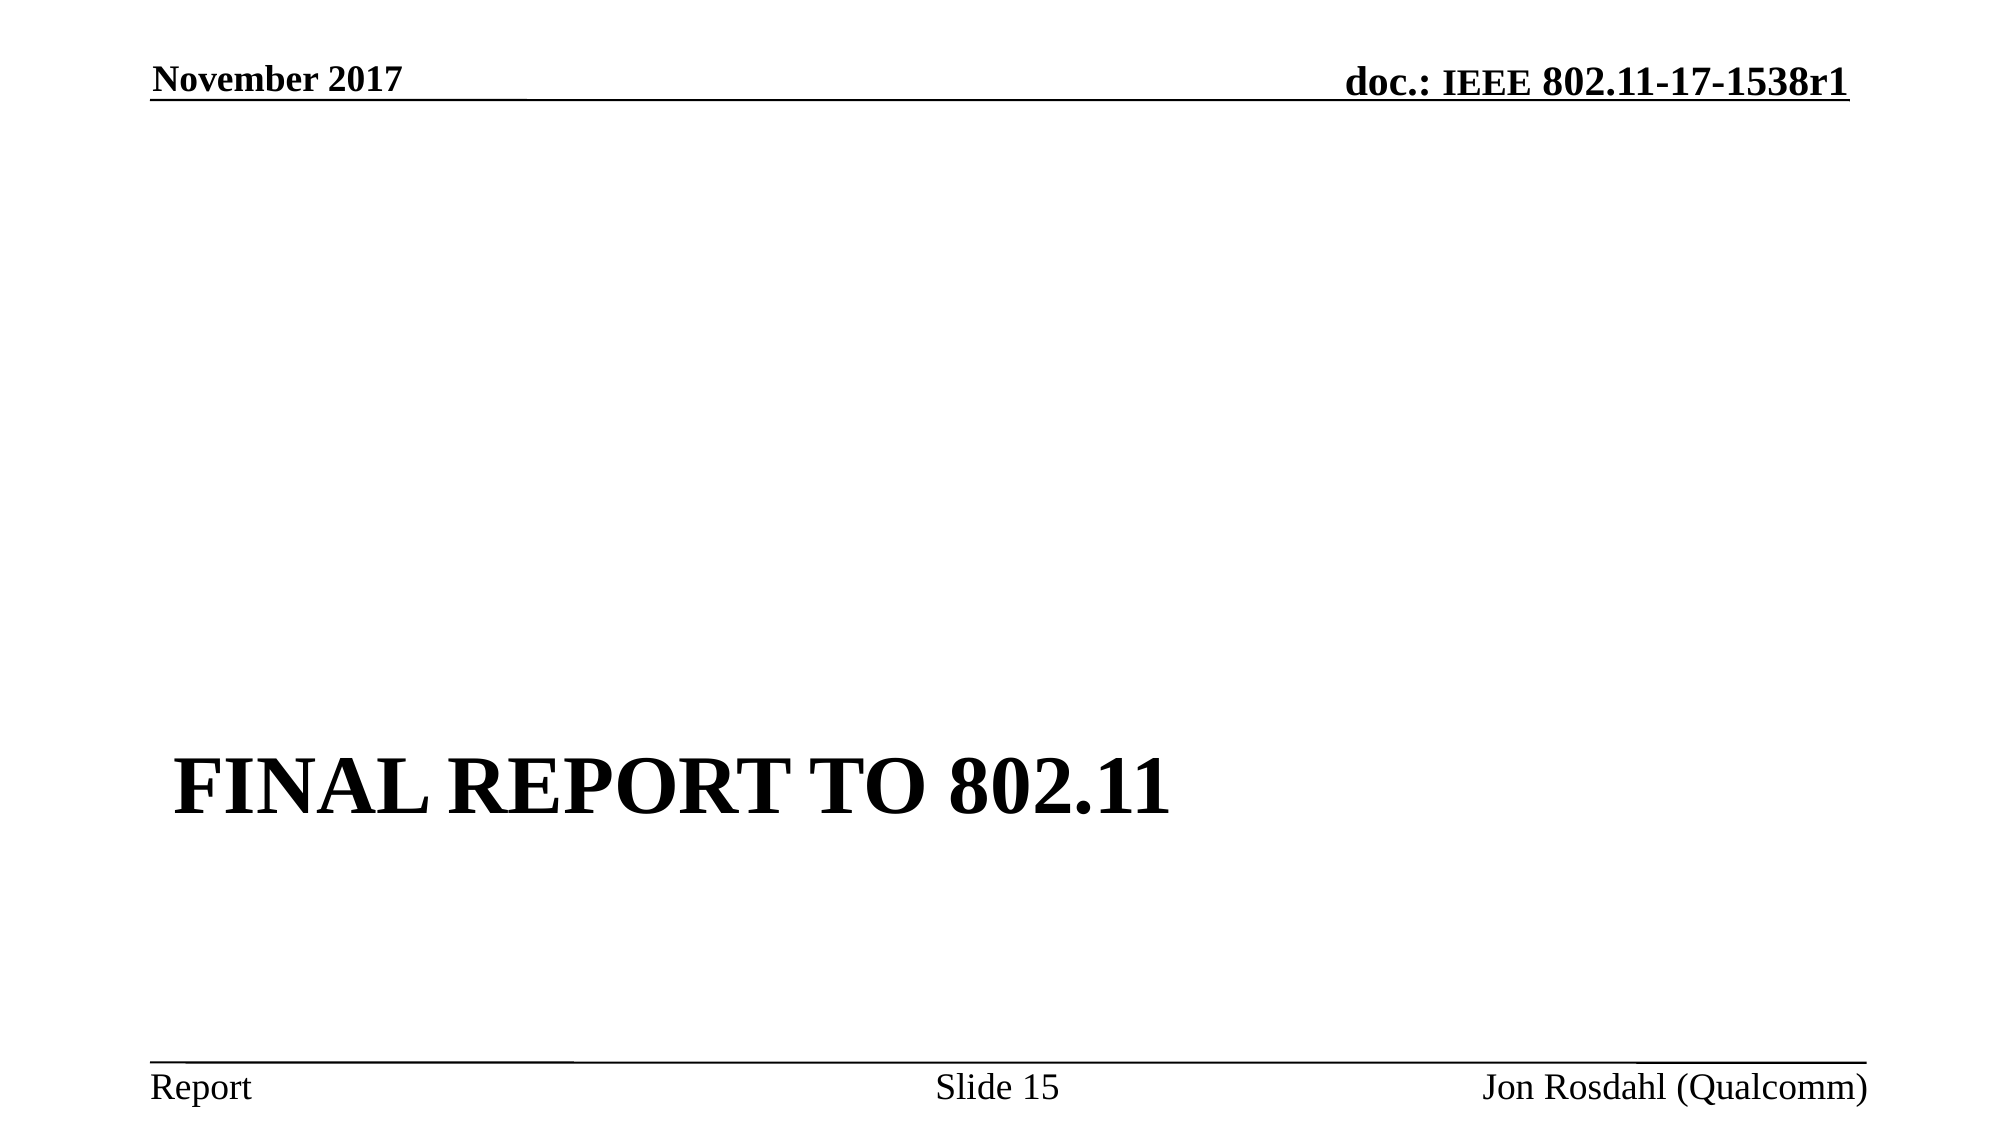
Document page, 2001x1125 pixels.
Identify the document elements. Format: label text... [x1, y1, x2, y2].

title Final Report to 802.11 [157, 722, 1859, 947]
footer Jon Rosdahl (Qualcomm) [1424, 1061, 1869, 1108]
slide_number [152, 49, 434, 100]
slide_number Slide 15 [928, 1061, 1067, 1123]
